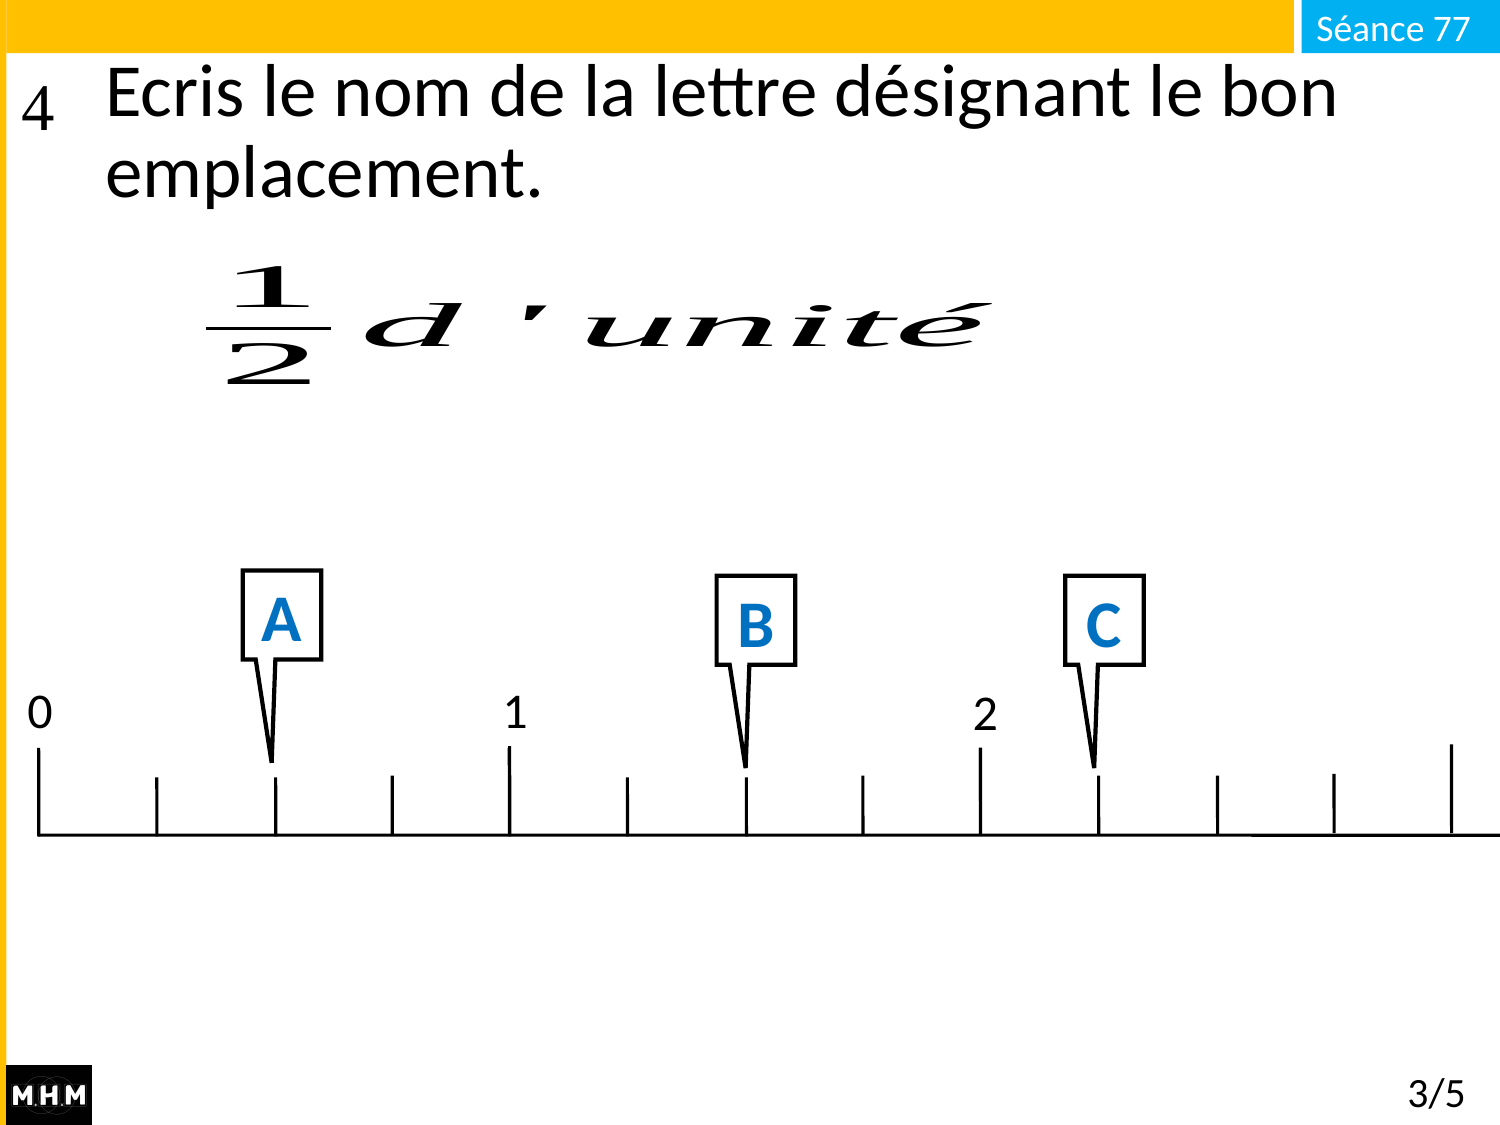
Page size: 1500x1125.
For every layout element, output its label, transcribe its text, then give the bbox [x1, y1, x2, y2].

picture [6, 1065, 92, 1125]
title Ecris le nom de la lettre désignant le bon emplacement. [90, 27, 1500, 238]
text_box B [714, 573, 798, 670]
text_box 3/5 [1373, 1064, 1500, 1125]
text_box C [1063, 573, 1146, 670]
text_box A [240, 568, 324, 670]
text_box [12, 670, 1500, 837]
